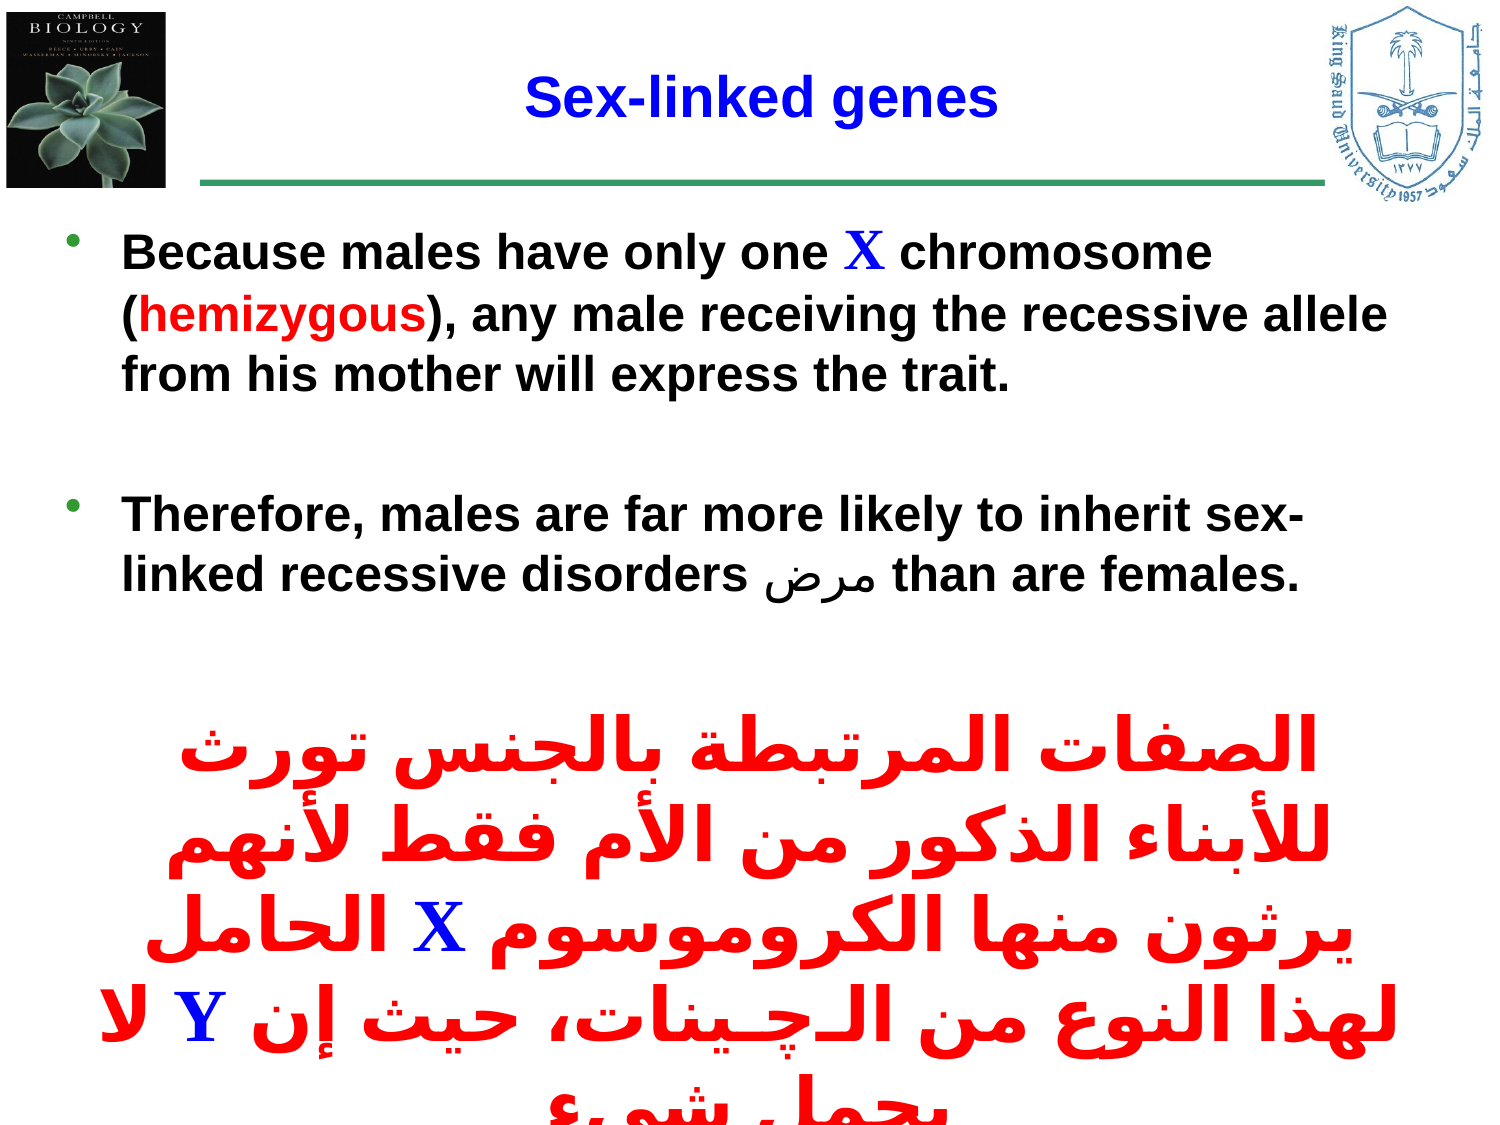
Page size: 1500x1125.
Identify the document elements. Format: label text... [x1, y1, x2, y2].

text_box Because males have only one X chromosome (hemizygous), any male receiving the recessive allele from his mother will express the trait. Therefore, males are far more likely to inherit sex-linked recessive disorders مرض than are females. [50, 216, 1425, 609]
text_box الصفات المرتبطة بالجنس تورث للأبناء الذكور من الأم فقط لأنهم يرثون منها الكروموسوم X الحامل لهذا النوع من الـﭼـينات، حيث إن Y لا يحمل شىء [50, 689, 1450, 1125]
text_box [5, 0, 1488, 209]
